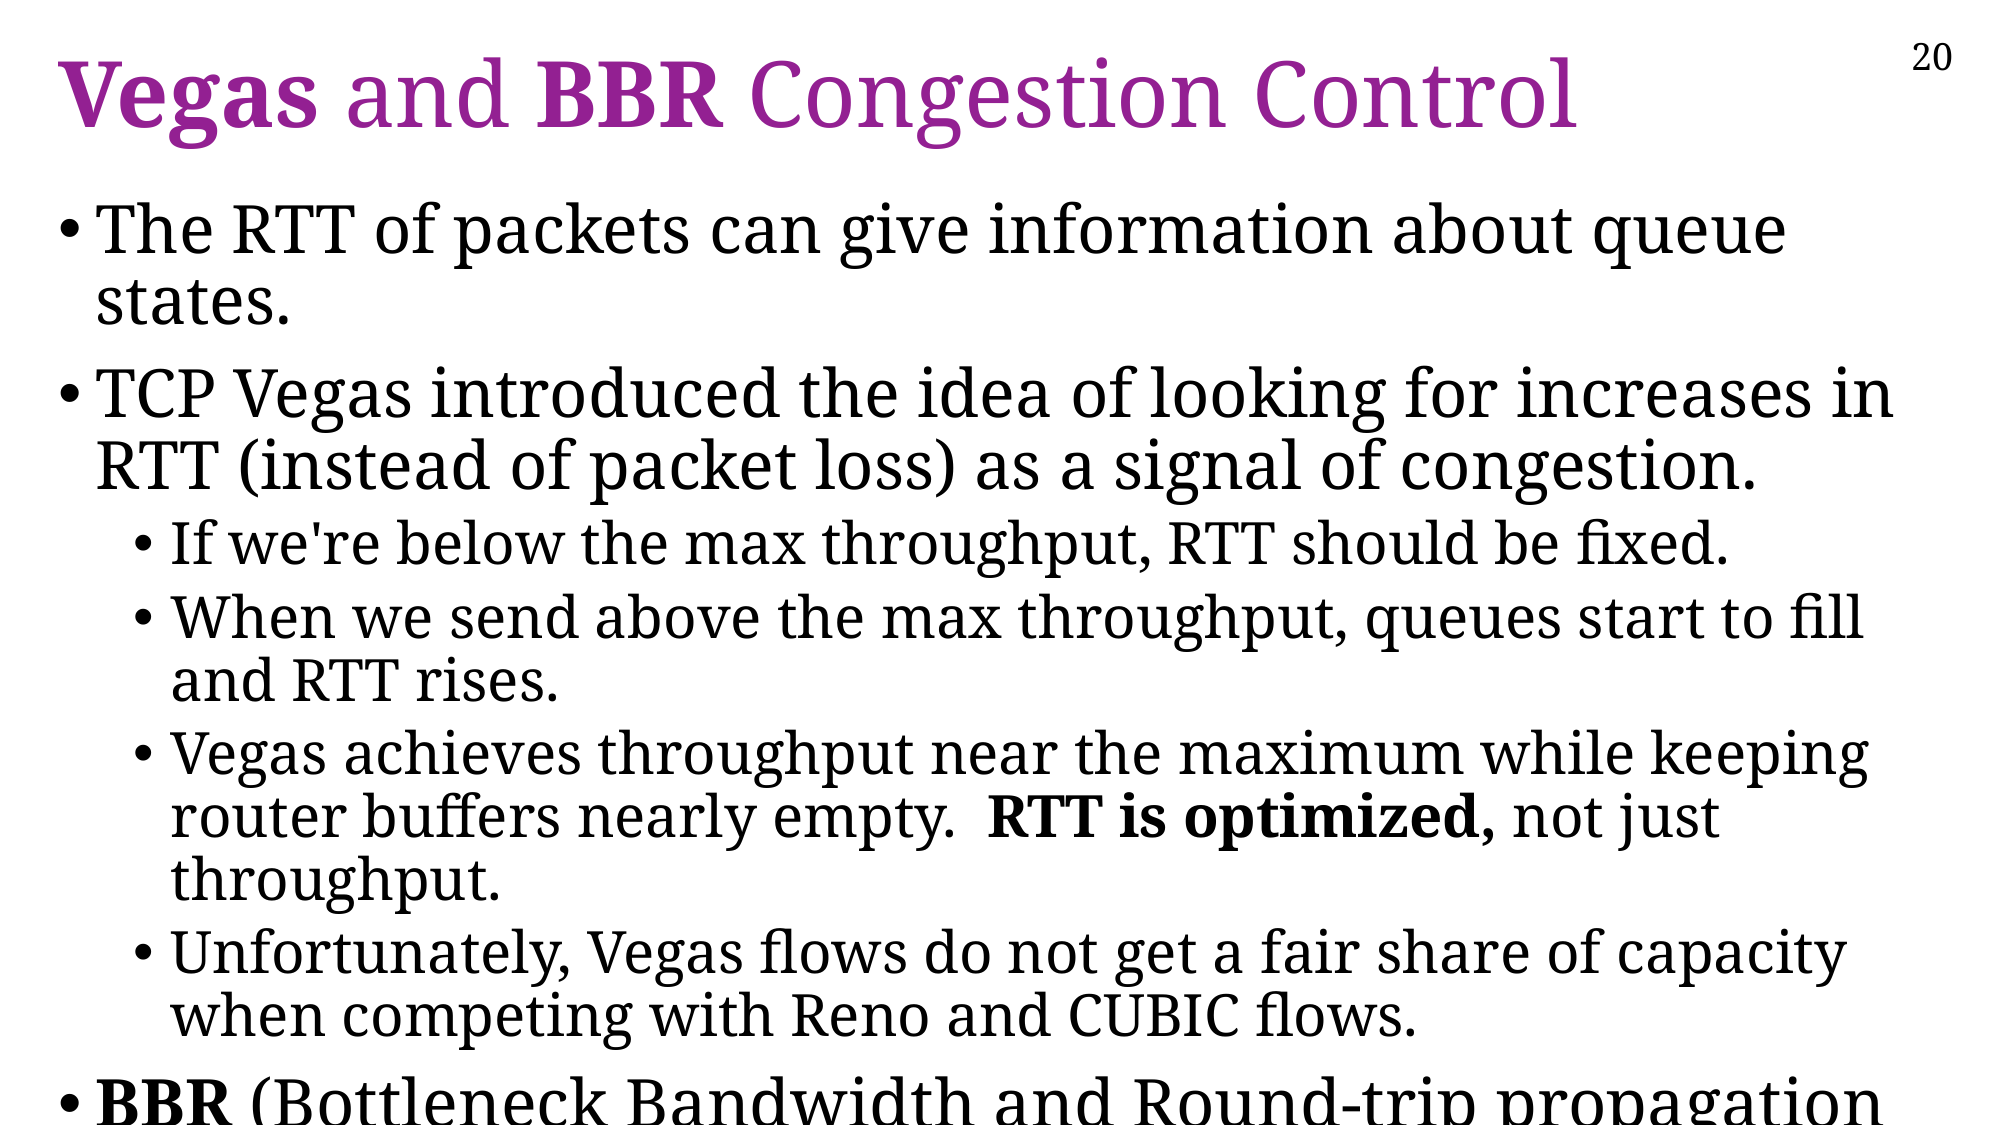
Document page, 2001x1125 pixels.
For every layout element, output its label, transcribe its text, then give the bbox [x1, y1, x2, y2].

list The RTT of packets can give information about queue states. TCP Vegas introduced the idea of looking for increases in RTT (instead of packet loss) as a signal of congestion. If we're below the max throughput, RTT should be fixed. When we send above the max throughput, queues start to fill and RTT rises. Vegas achieves throughput near the maximum while keeping router buffers nearly empty. RTT is optimized, not just throughput. Unfortunately, Vegas flows do not get a fair share of capacity when competing with Reno and CUBIC flows. BBR (Bottleneck Bandwidth and Round-trip propagation time) fixes this shortcoming and seems to be the best approach so far. We will not cover its details. It was published by Google in 2016. [43, 188, 1953, 1106]
title Vegas and BBR Congestion Control [43, 25, 1953, 171]
